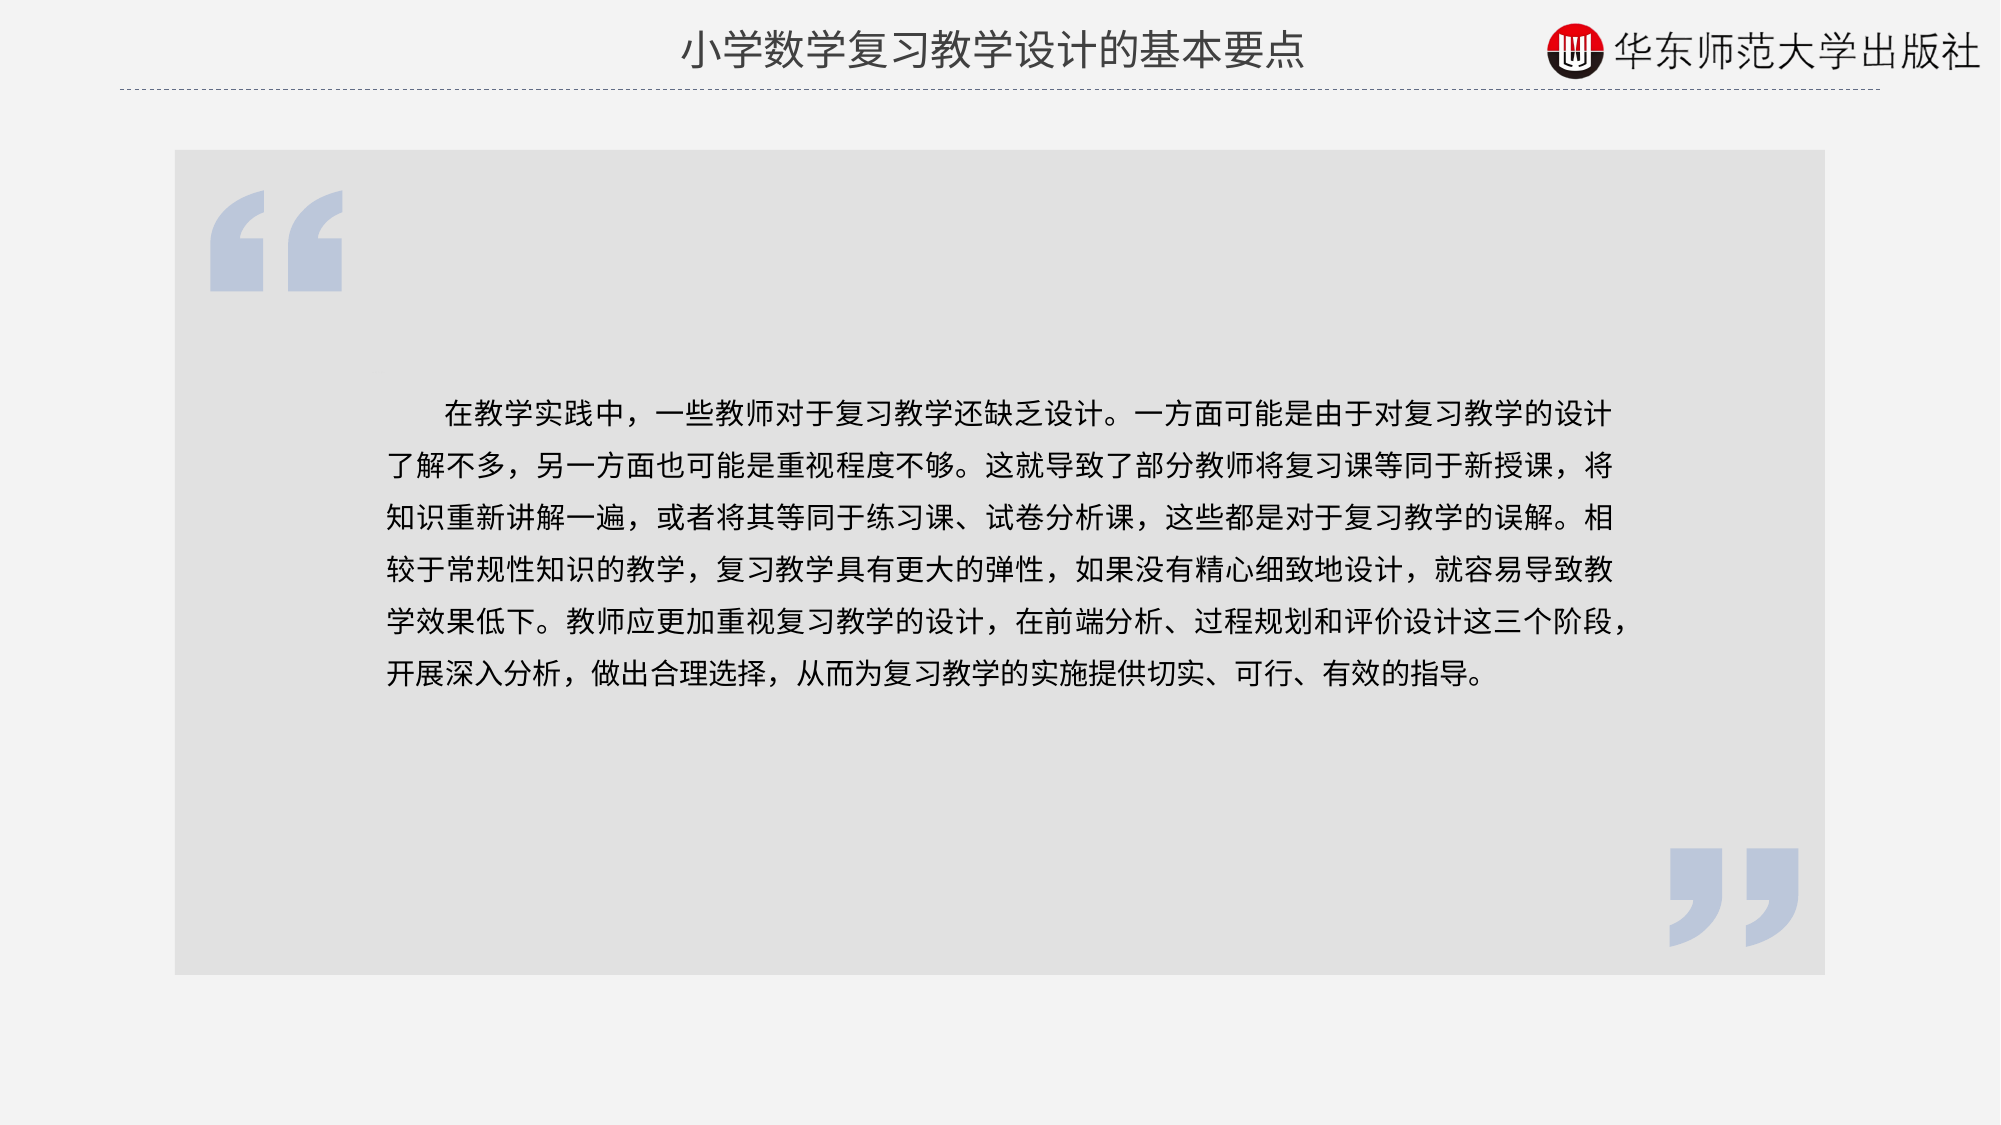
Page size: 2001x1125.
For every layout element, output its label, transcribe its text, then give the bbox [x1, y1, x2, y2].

text_box [174, 149, 1826, 976]
text_box 在教学实践中，一些教师对于复习教学还缺乏设计。一方面可能是由于对复习教学的设计了解不多，另一方面也可能是重视程度不够。这就导致了部分教师将复习课等同于新授课，将知识重新讲解一遍，或者将其等同于练习课、试卷分析课，这些都是对于复习教学的误解。相较于常规性知识的教学，复习教学具有更大的弹性，如果没有精心细致地设计，就容易导致教学效果低下。教师应更加重视复习教学的设计，在前端分析、过程规划和评价设计这三个阶段，开展深入分析，做出合理选择，从而为复习教学的实施提供切实、可行、有效的指导。 [371, 370, 1629, 699]
text_box [1668, 847, 1724, 949]
text_box [209, 189, 265, 293]
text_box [1536, 13, 1989, 83]
text_box 小学数学复习教学设计的基本要点 [680, 23, 1320, 74]
text_box [287, 189, 344, 293]
text_box [1744, 847, 1800, 949]
